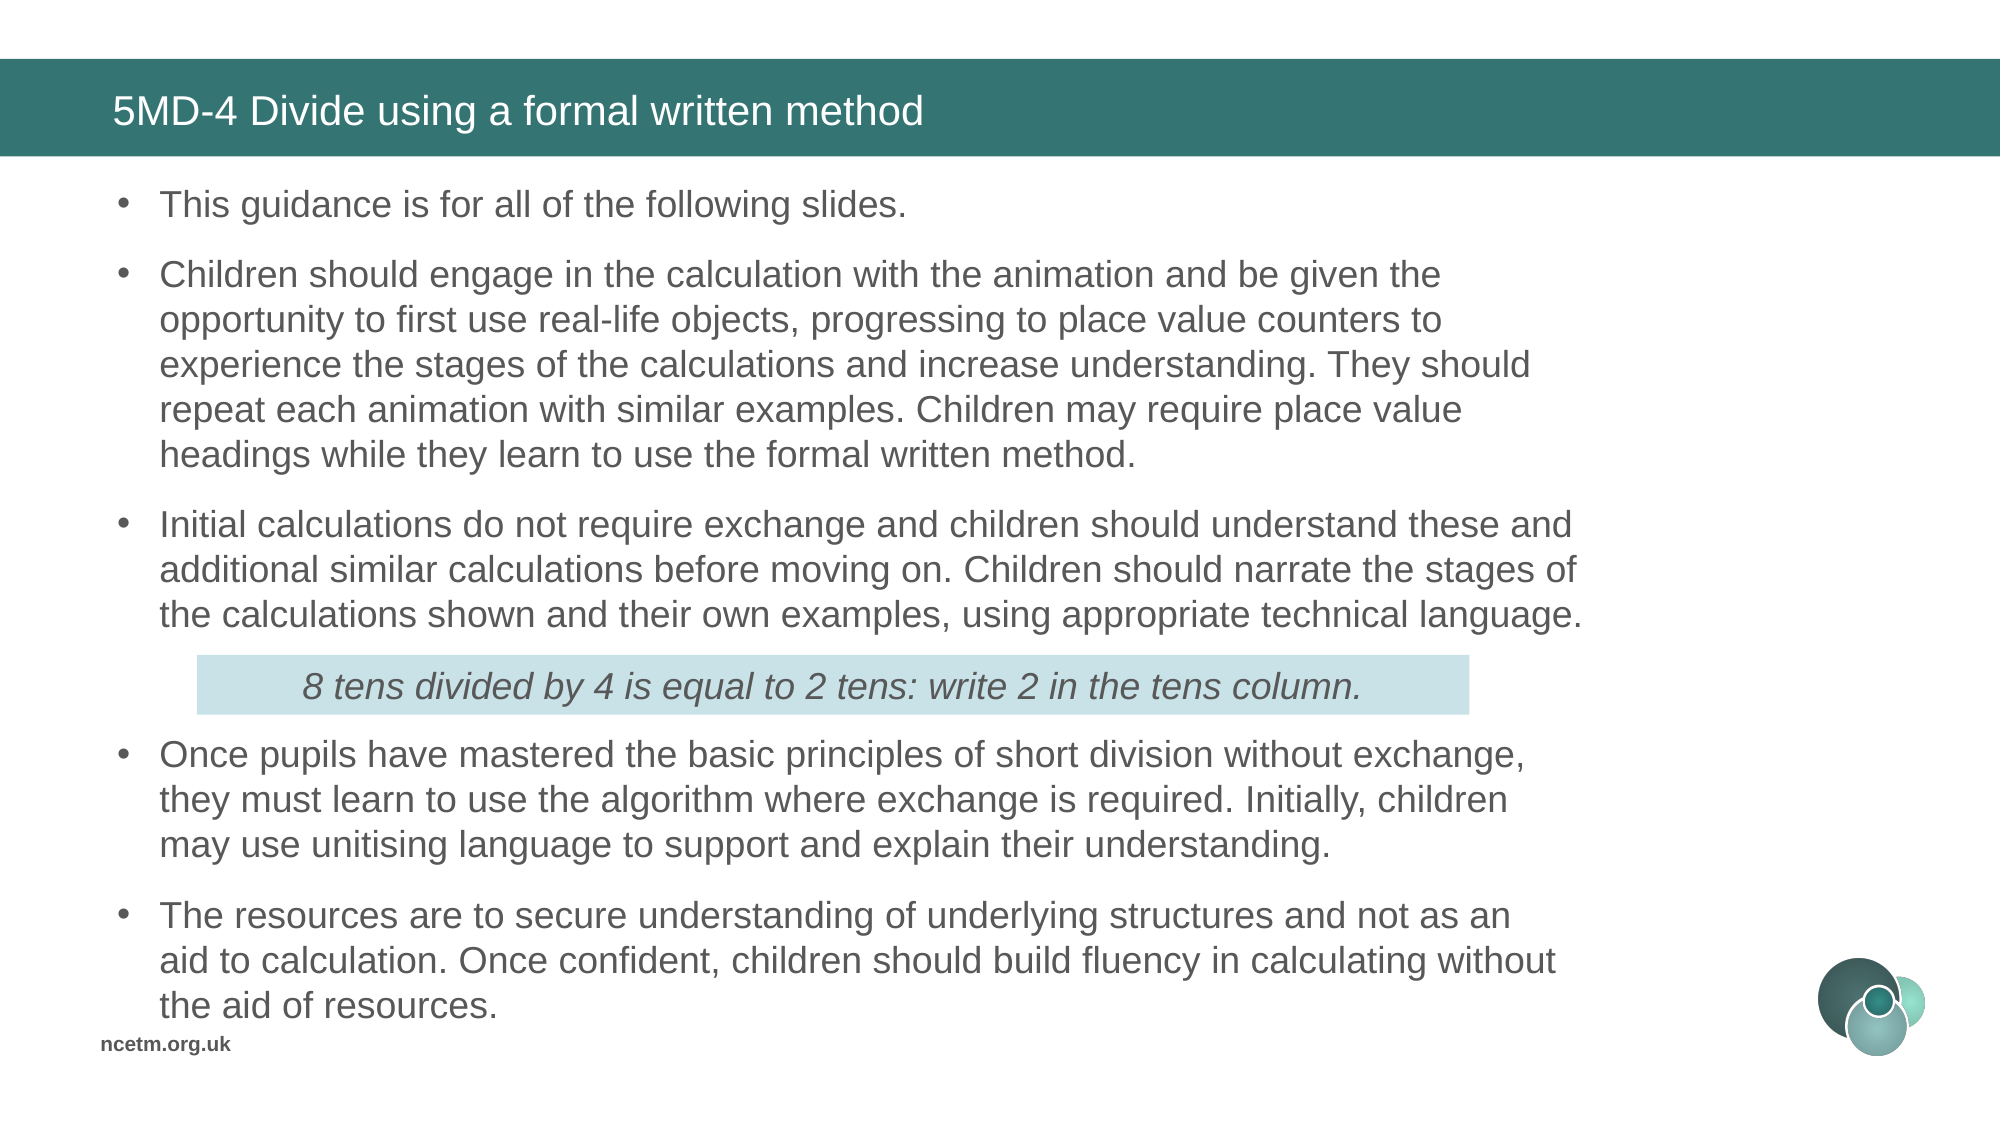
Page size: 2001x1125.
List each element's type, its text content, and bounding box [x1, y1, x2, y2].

title 5MD-4 Divide using a formal written method [97, 76, 1945, 147]
picture [1818, 958, 1925, 1056]
text_box This guidance is for all of the following slides. Children should engage in the calculation with the animation and be given the opportunity to first use real-life objects, progressing to place value counters to experience the stages of the calculations and increase understanding. They should repeat each animation with similar examples. Children may require place value headings while they learn to use the formal written method. Initial calculations do not require exchange and children should understand these and additional similar calculations before moving on. Children should narrate the stages of the calculations shown and their own examples, using appropriate technical language. Once pupils have mastered the basic principles of short division without exchange, they must learn to use the algorithm where exchange is required. Initially, children may use unitising language to support and explain their understanding. The resources are to secure understanding of underlying structures and not as an aid to calculation. Once confident, children should build fluency in calculating without the aid of resources. [102, 172, 1639, 1022]
text_box 8 tens divided by 4 is equal to 2 tens: write 2 in the tens column. [196, 654, 1470, 715]
